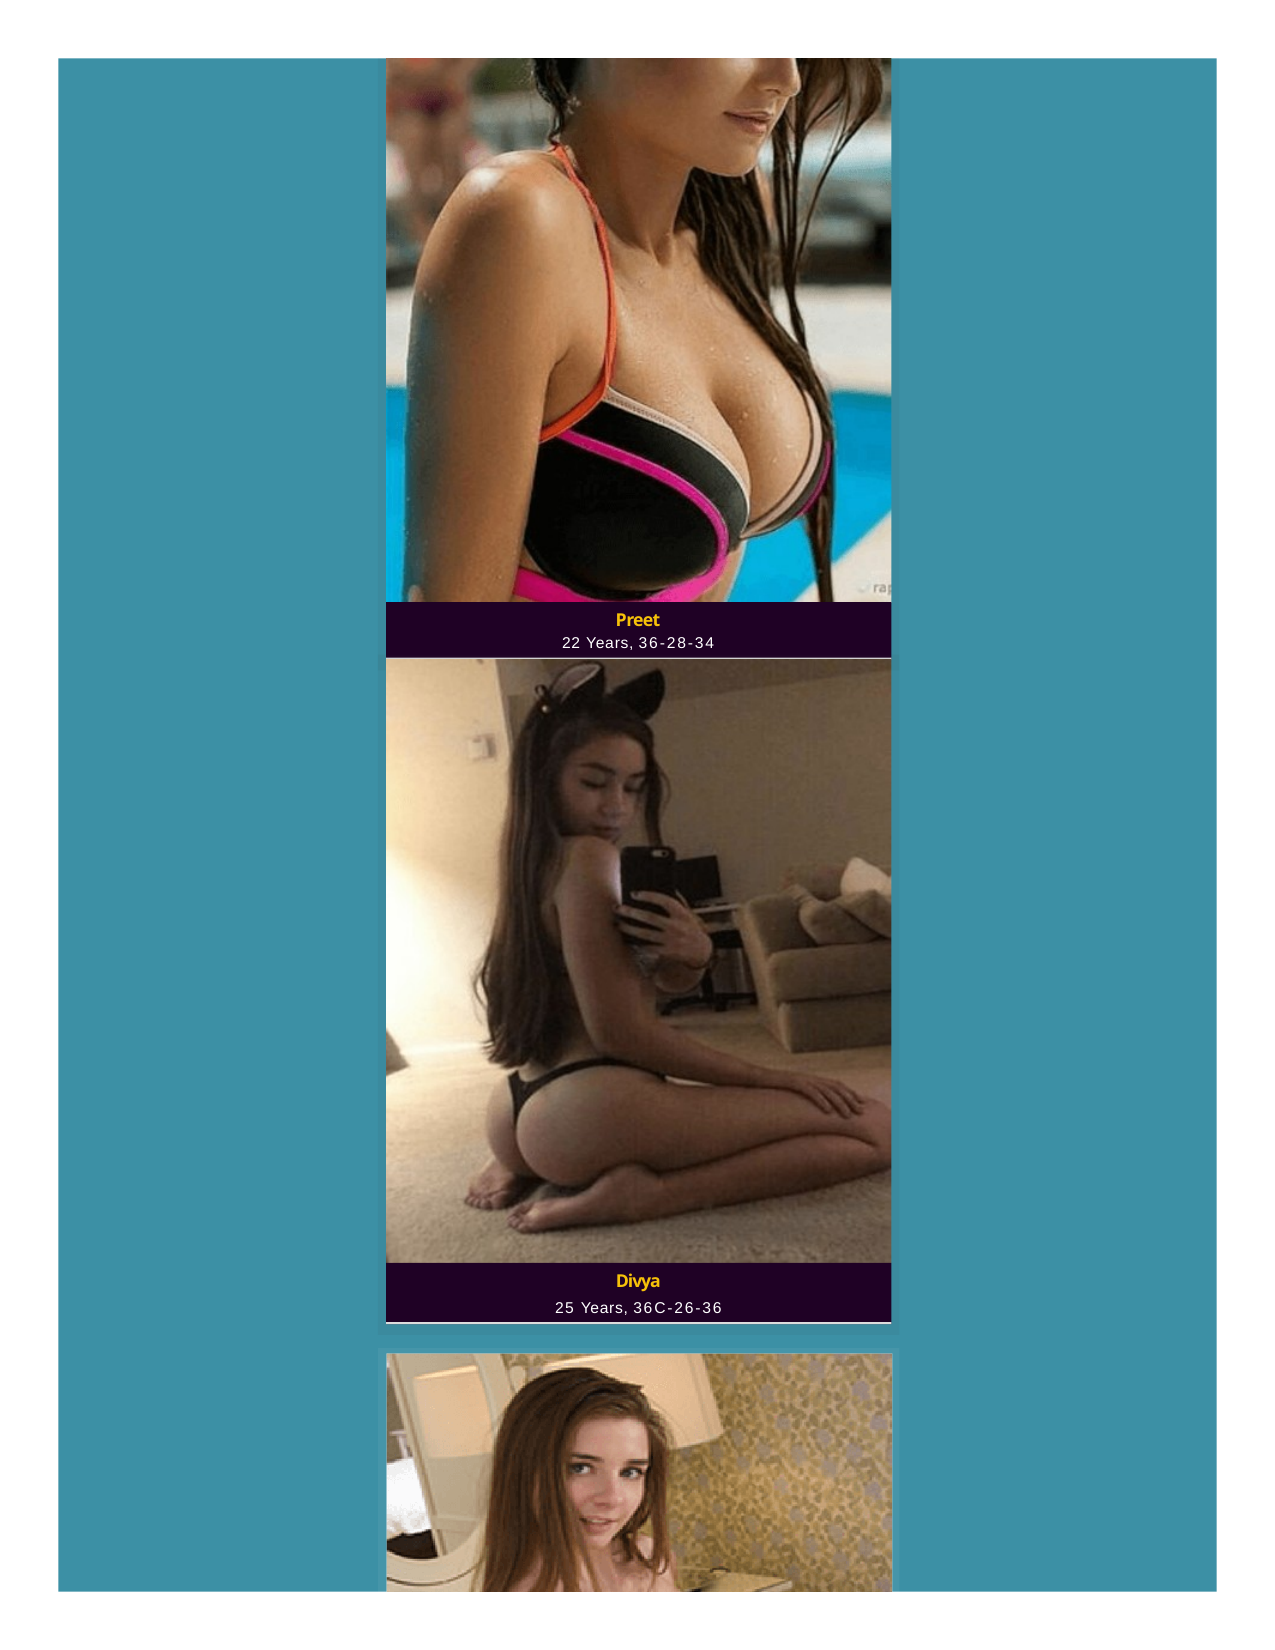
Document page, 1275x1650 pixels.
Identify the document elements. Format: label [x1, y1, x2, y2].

text_box [377, 654, 900, 1336]
text_box [58, 58, 1217, 1592]
